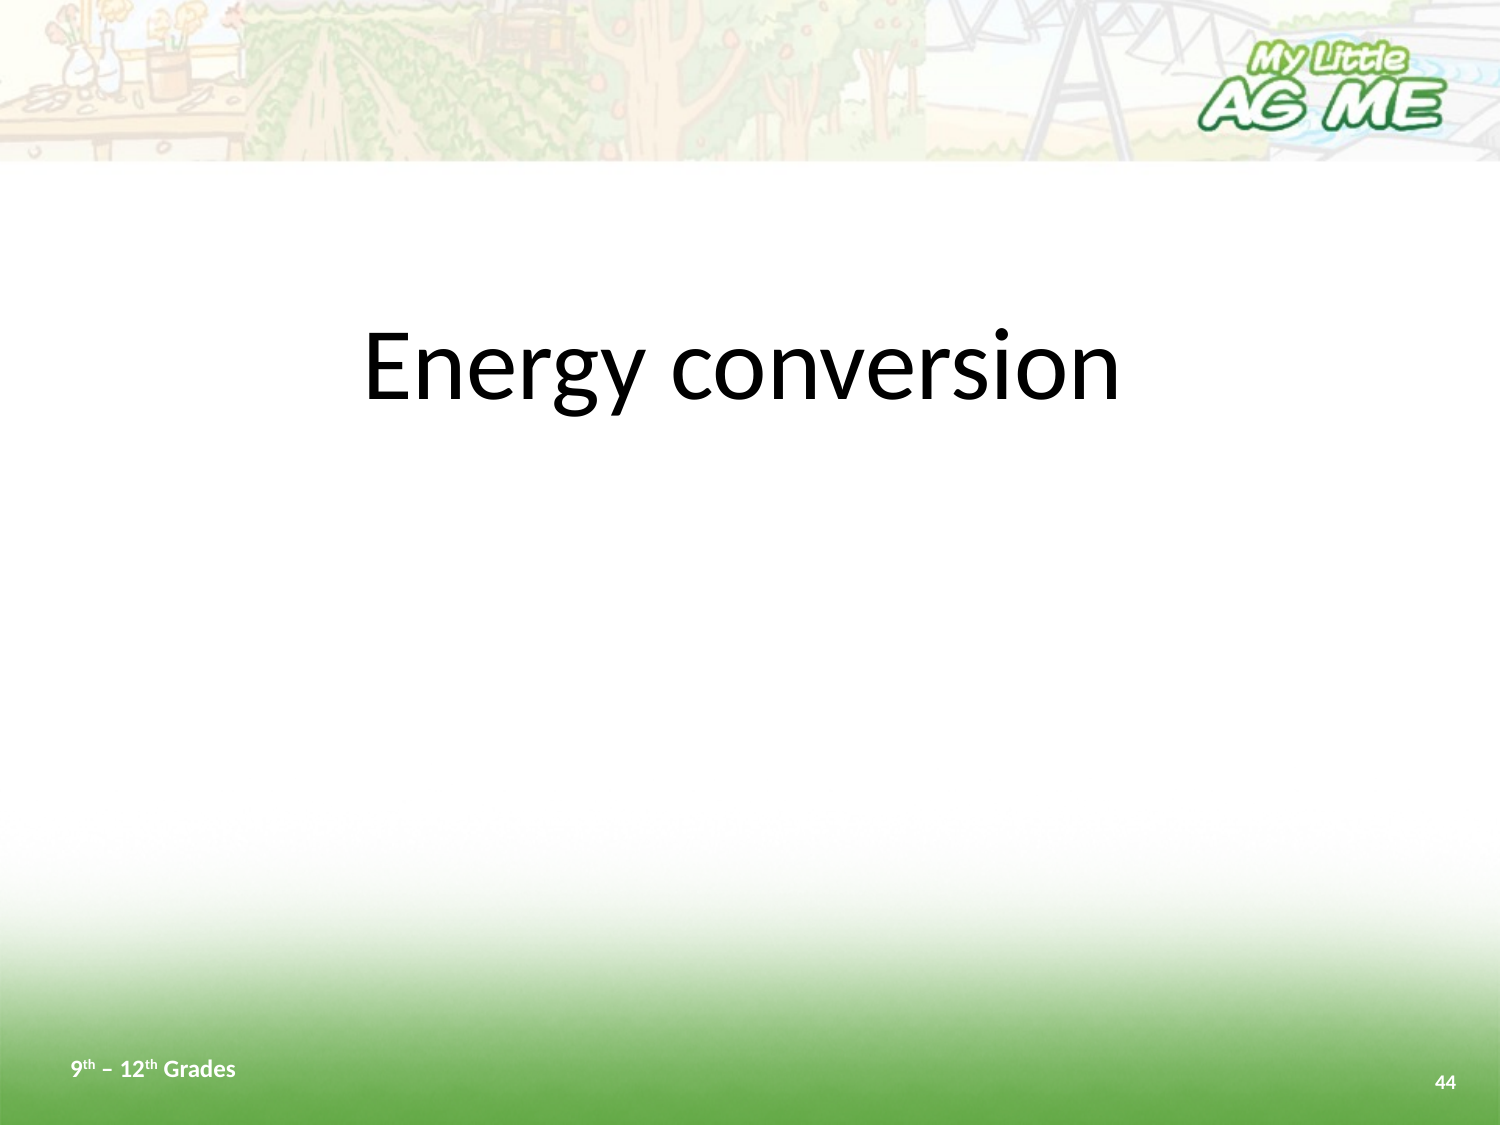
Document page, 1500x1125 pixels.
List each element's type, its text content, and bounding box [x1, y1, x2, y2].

text_box Energy conversion [133, 289, 1352, 428]
picture [0, 0, 1500, 1125]
